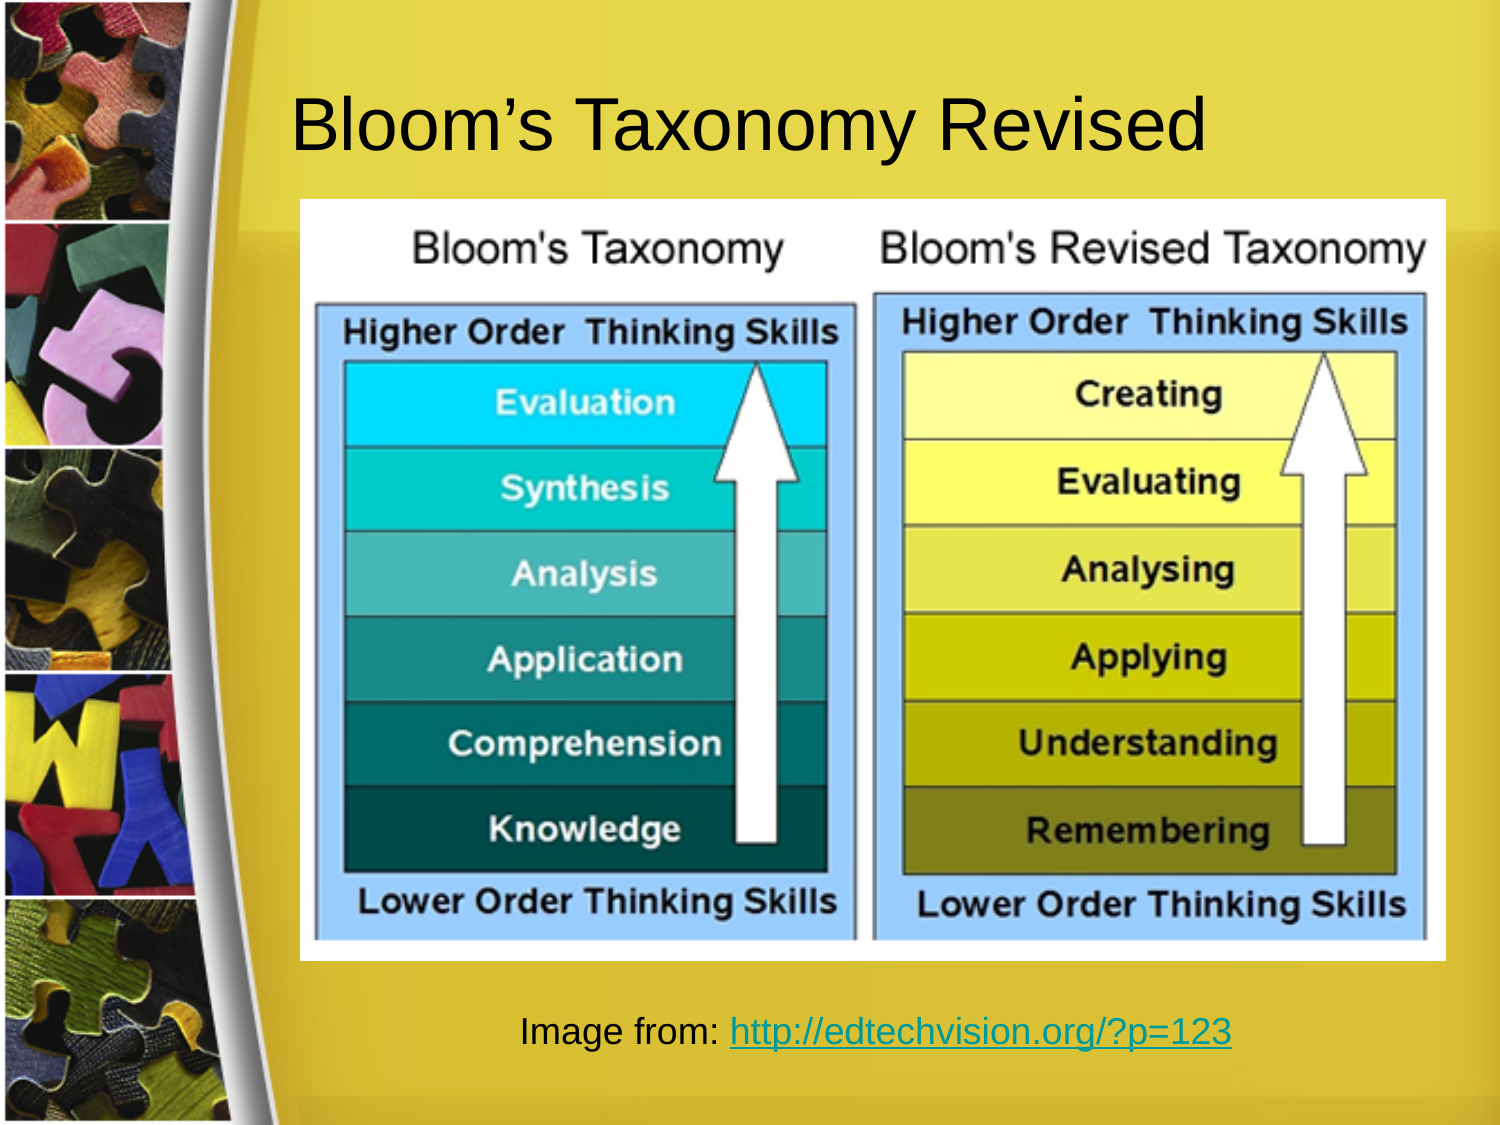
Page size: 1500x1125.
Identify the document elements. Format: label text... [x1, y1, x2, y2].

text_box Image from: http://edtechvision.org/?p=123 [312, 999, 1450, 1060]
picture [0, 0, 1500, 1125]
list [299, 199, 1446, 961]
title Bloom’s Taxonomy Revised [274, 32, 1473, 209]
